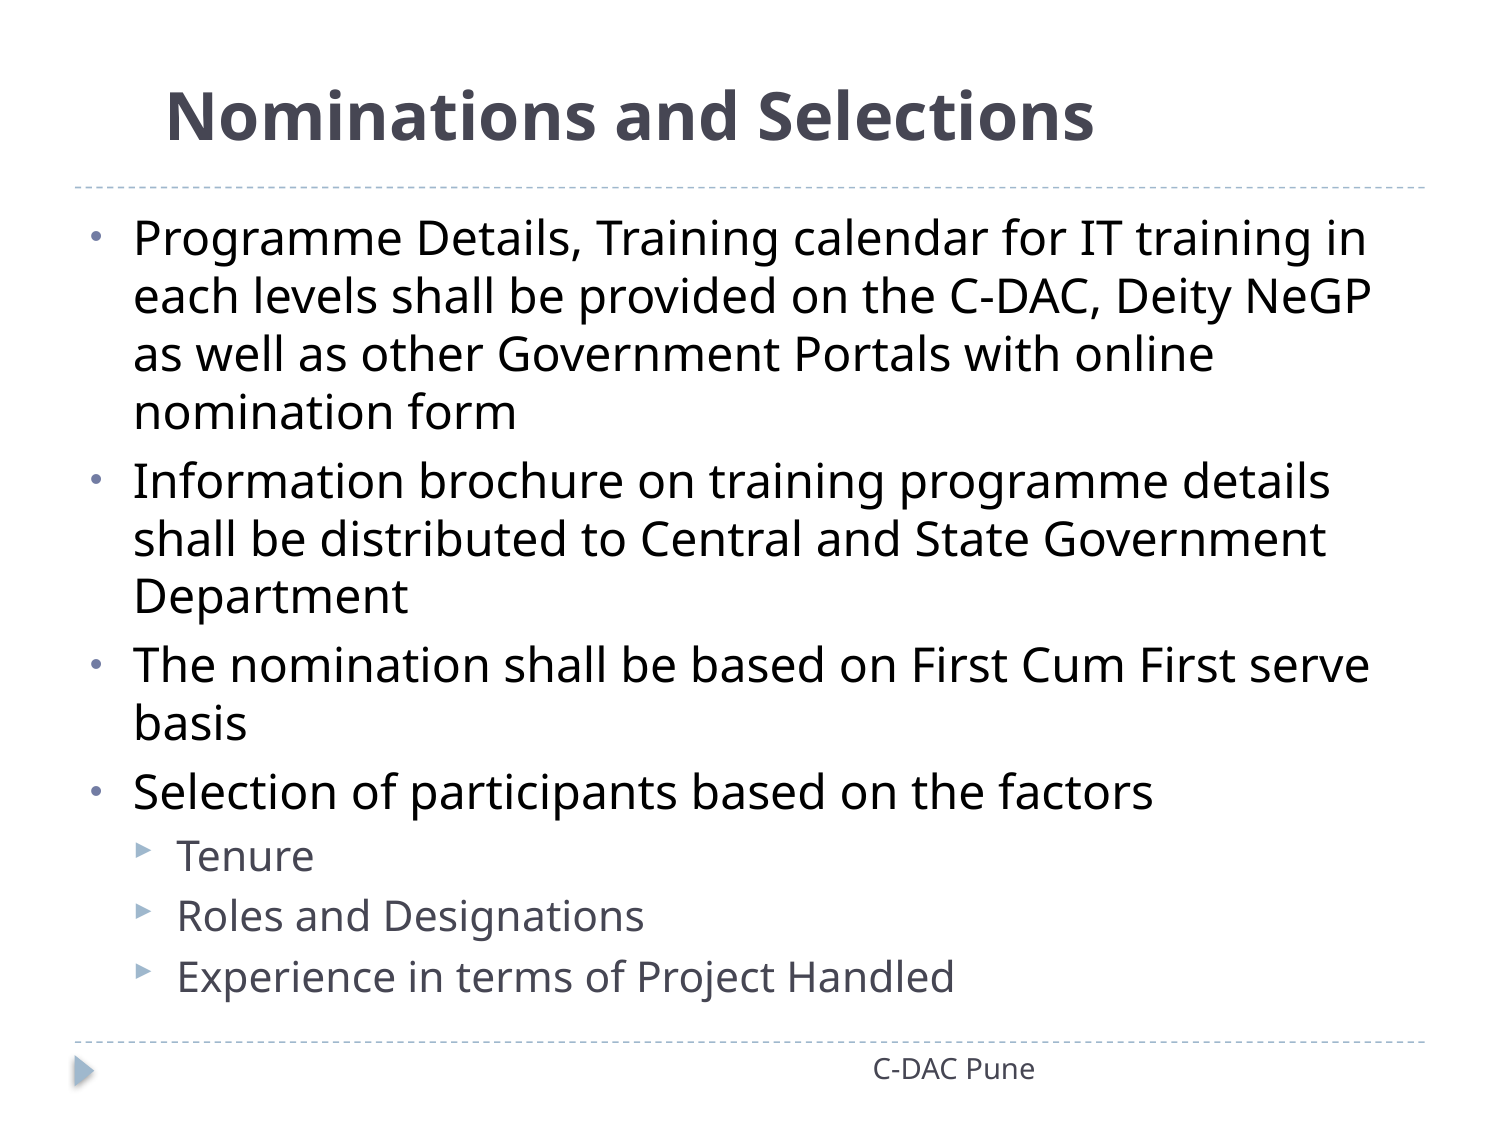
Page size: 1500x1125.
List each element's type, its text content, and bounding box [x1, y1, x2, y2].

list Programme Details, Training calendar for IT training in each levels shall be provided on the C-DAC, Deity NeGP as well as other Government Portals with online nomination form Information brochure on training programme details shall be distributed to Central and State Government Department The nomination shall be based on First Cum First serve basis Selection of participants based on the factors Tenure Roles and Designations Experience in terms of Project Handled [75, 200, 1425, 1010]
footer C-DAC Pune [475, 1042, 1051, 1103]
title Nominations and Selections [150, 45, 1425, 161]
